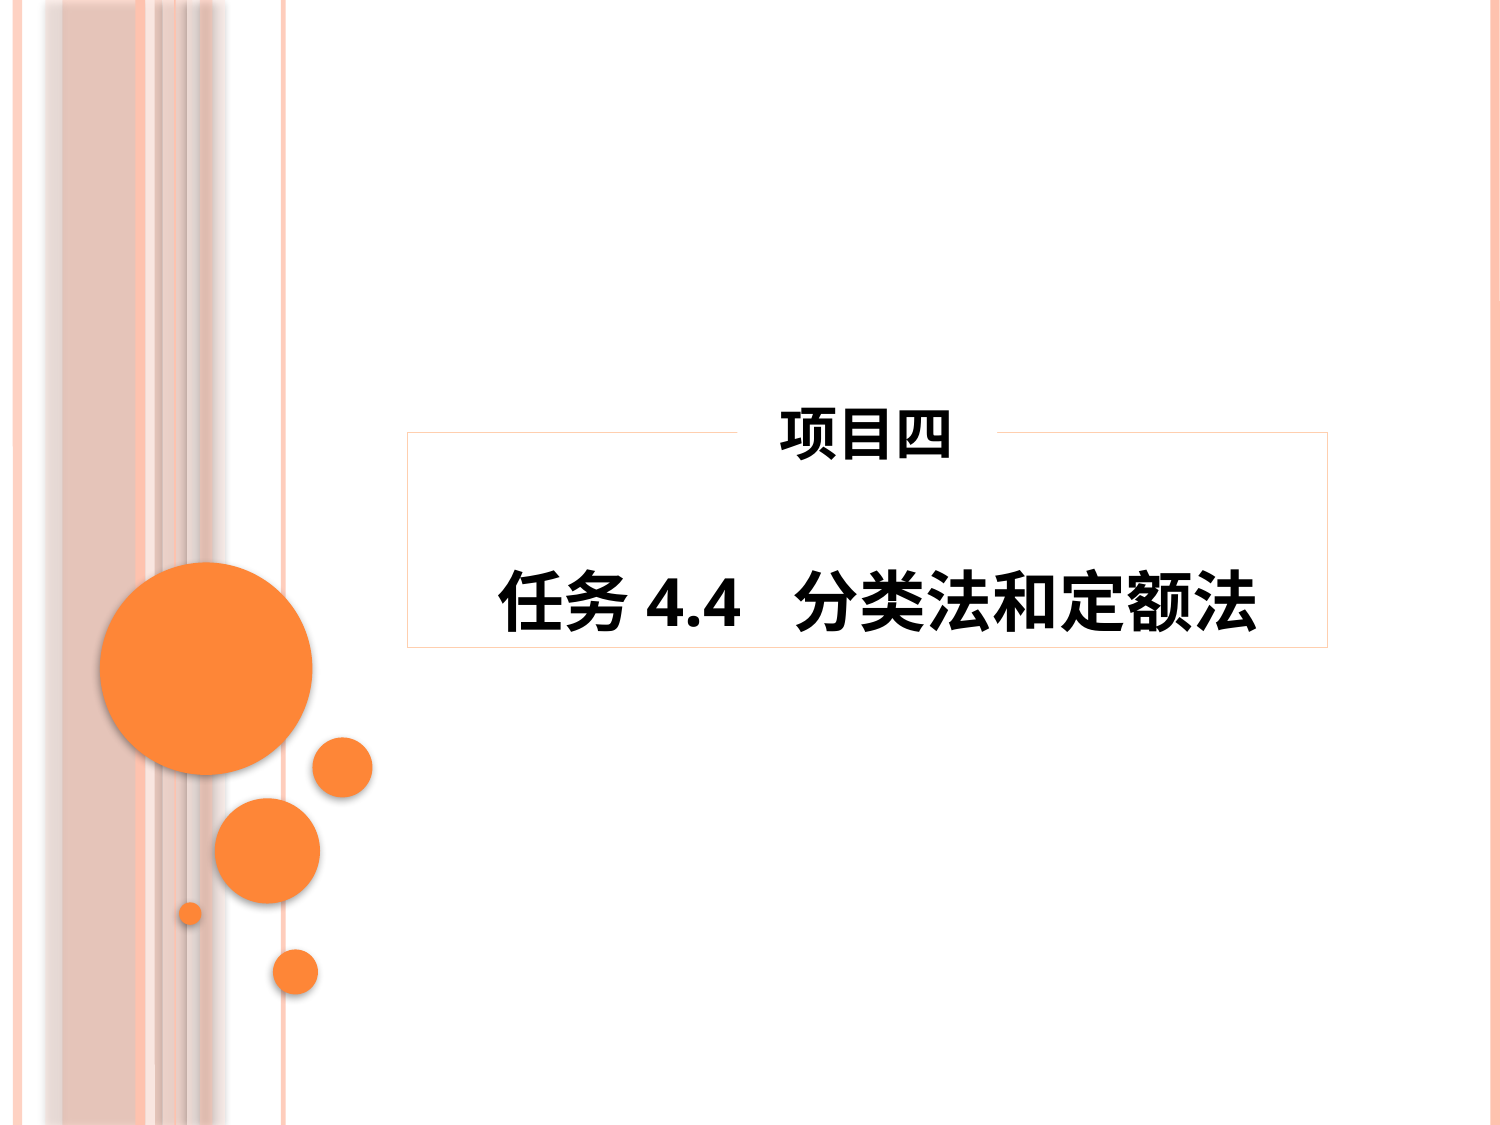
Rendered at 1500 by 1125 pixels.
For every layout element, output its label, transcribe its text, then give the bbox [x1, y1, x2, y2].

text_box 任务4.4 分类法和定额法 [407, 432, 1328, 648]
text_box 项目四 [737, 389, 998, 475]
